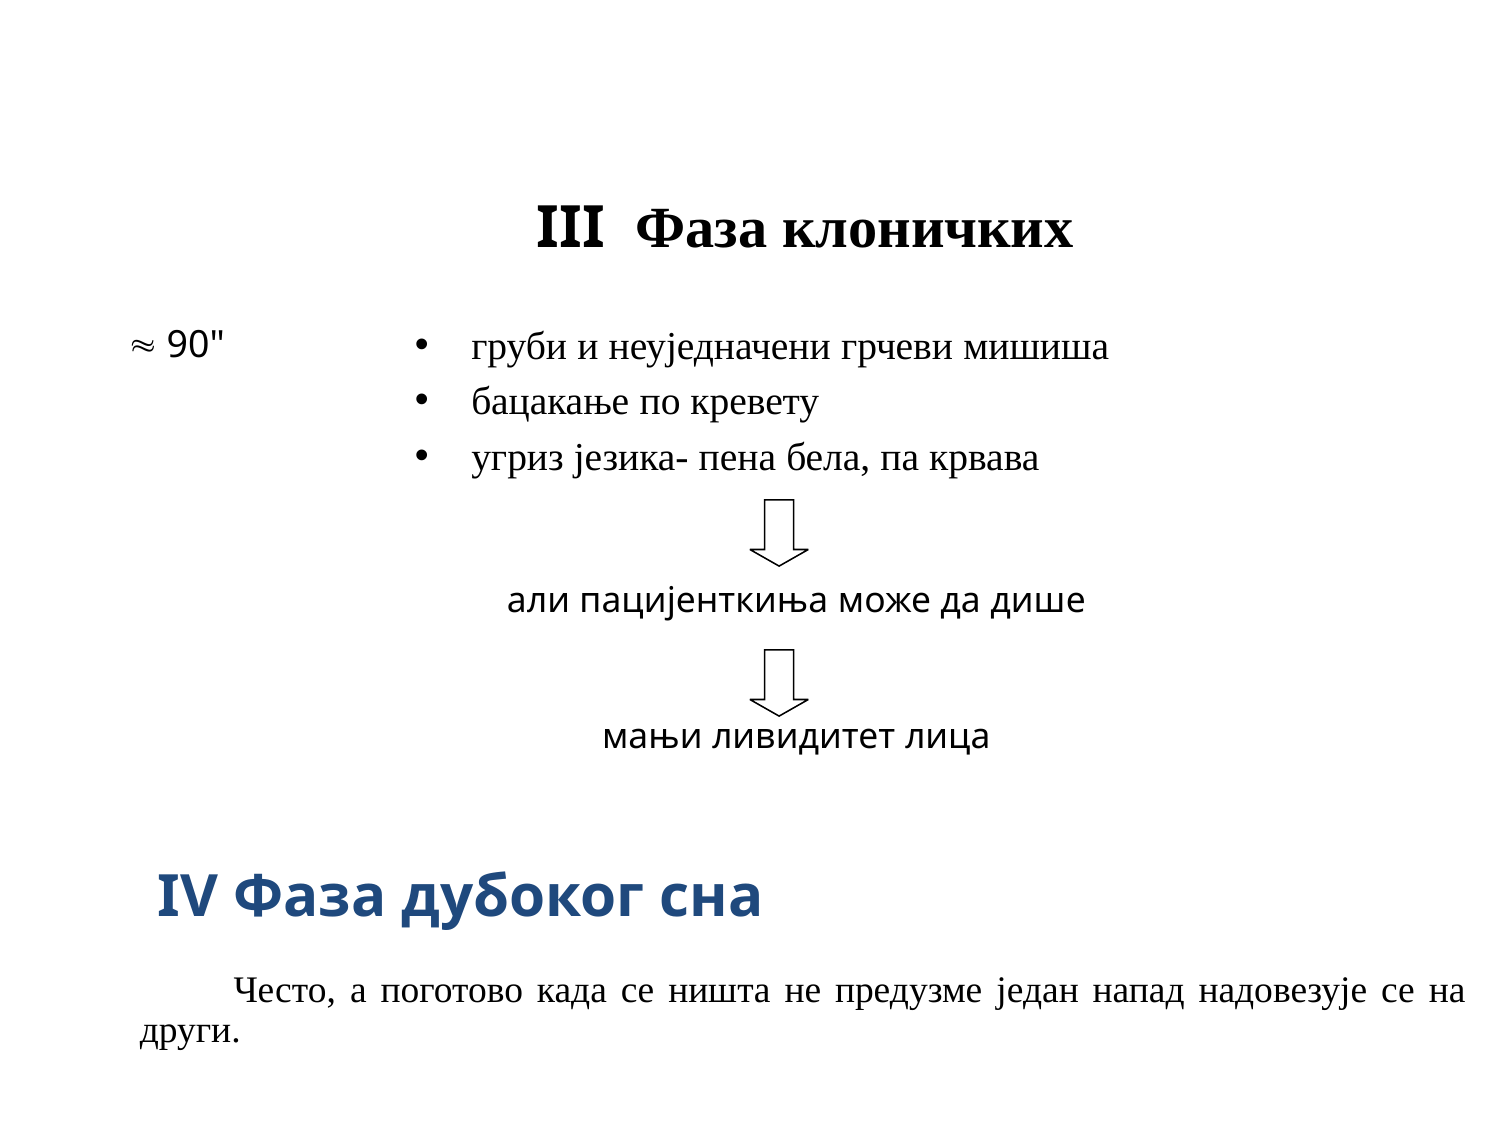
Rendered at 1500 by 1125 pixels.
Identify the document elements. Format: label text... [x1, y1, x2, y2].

text_box [749, 649, 809, 717]
text_box  90" [112, 312, 275, 373]
title III Фаза клоничких [142, 181, 1482, 267]
text_box [749, 499, 809, 567]
text_box али пацијенткиња може да дише мањи ливидитет лица [237, 574, 1356, 657]
text_box Често, а поготово када се ништа не предузме један напад надовезује се на други. [124, 962, 1481, 1044]
text_box IV Фаза дубоког сна [142, 850, 1482, 936]
list груби и неуједначени грчеви мишиша бацакање по кревету угриз језика- пена бела, па крвава [399, 312, 1500, 513]
